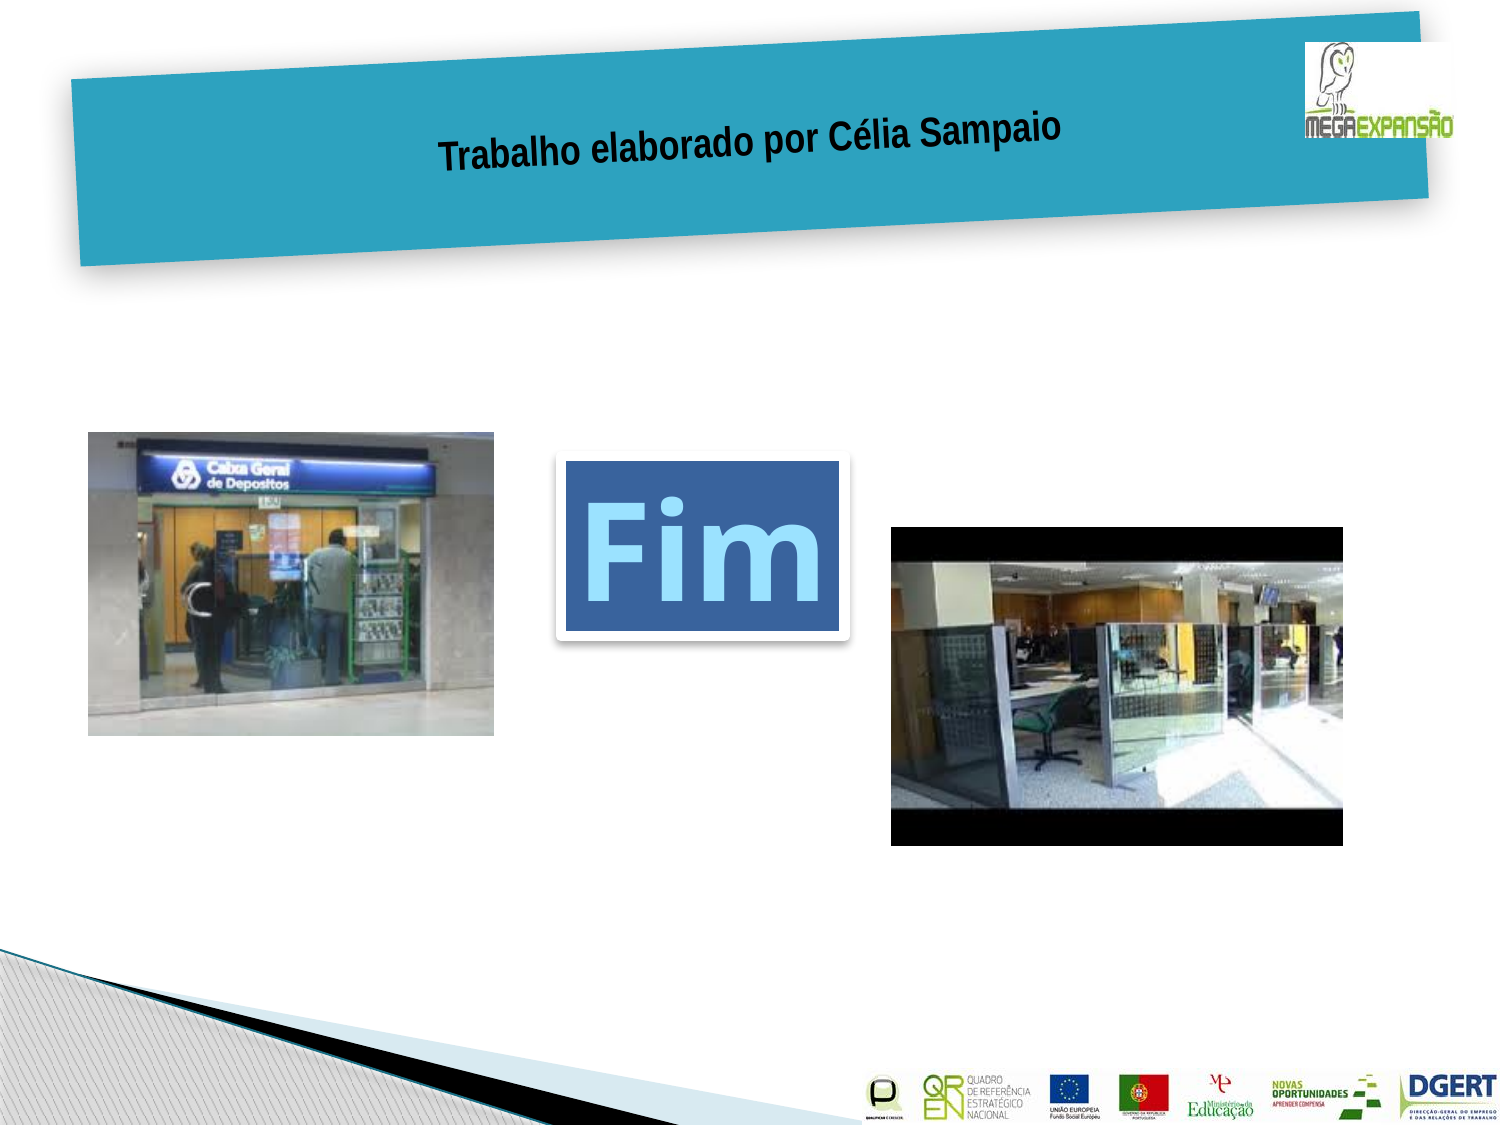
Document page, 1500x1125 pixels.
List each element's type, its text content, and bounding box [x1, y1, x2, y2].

title Trabalho elaborado por Célia Sampaio [66, 6, 1434, 272]
picture [1304, 42, 1454, 139]
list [891, 526, 1343, 847]
picture [861, 1068, 1500, 1125]
picture [88, 432, 494, 736]
text_box Fim [556, 451, 850, 641]
